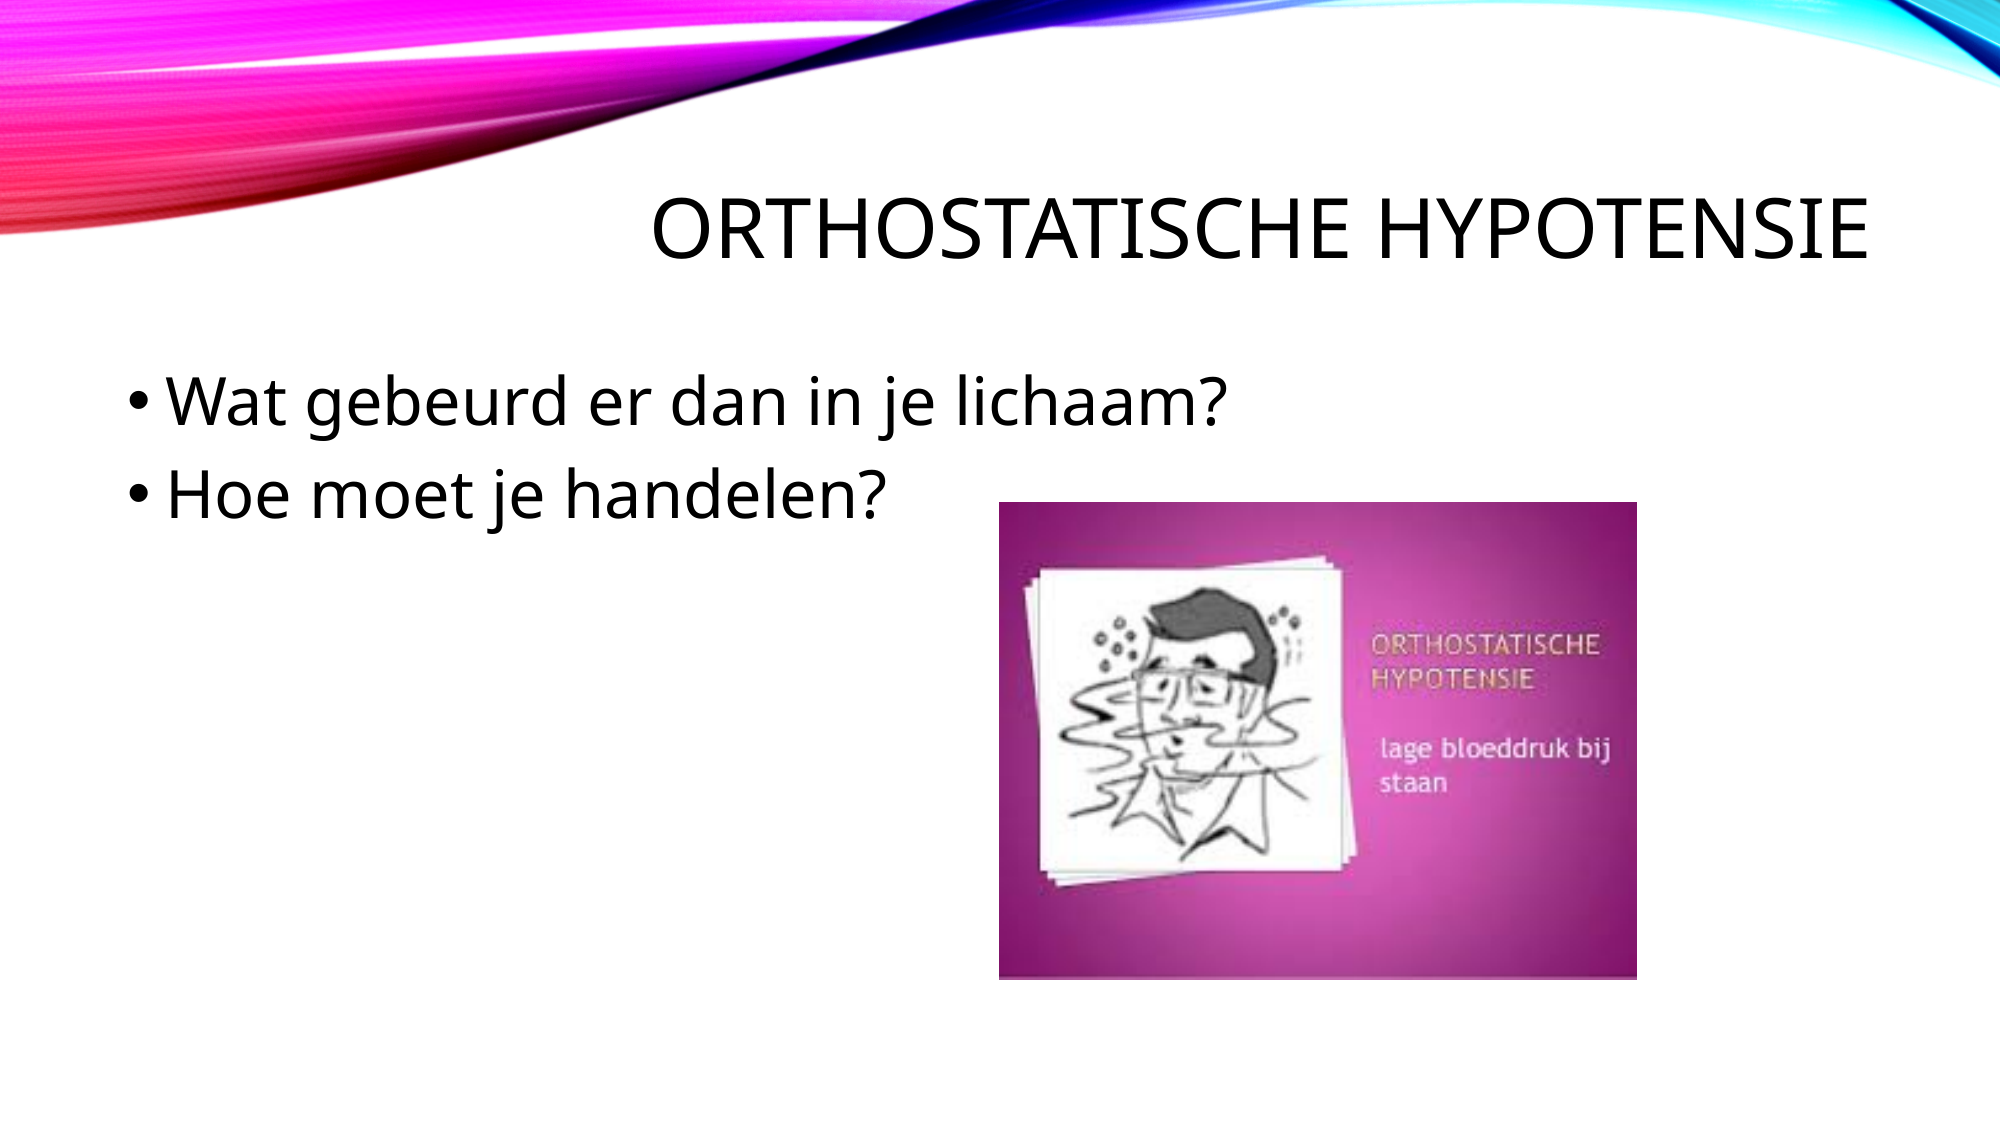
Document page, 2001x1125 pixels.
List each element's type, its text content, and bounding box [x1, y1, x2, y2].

picture [0, 0, 2000, 237]
picture [1910, 0, 2000, 45]
list Wat gebeurd er dan in je lichaam? Hoe moet je handelen? [112, 360, 1888, 1021]
title Orthostatische hypotensie [474, 125, 1888, 338]
picture [999, 502, 1637, 980]
picture [1890, 0, 2000, 75]
